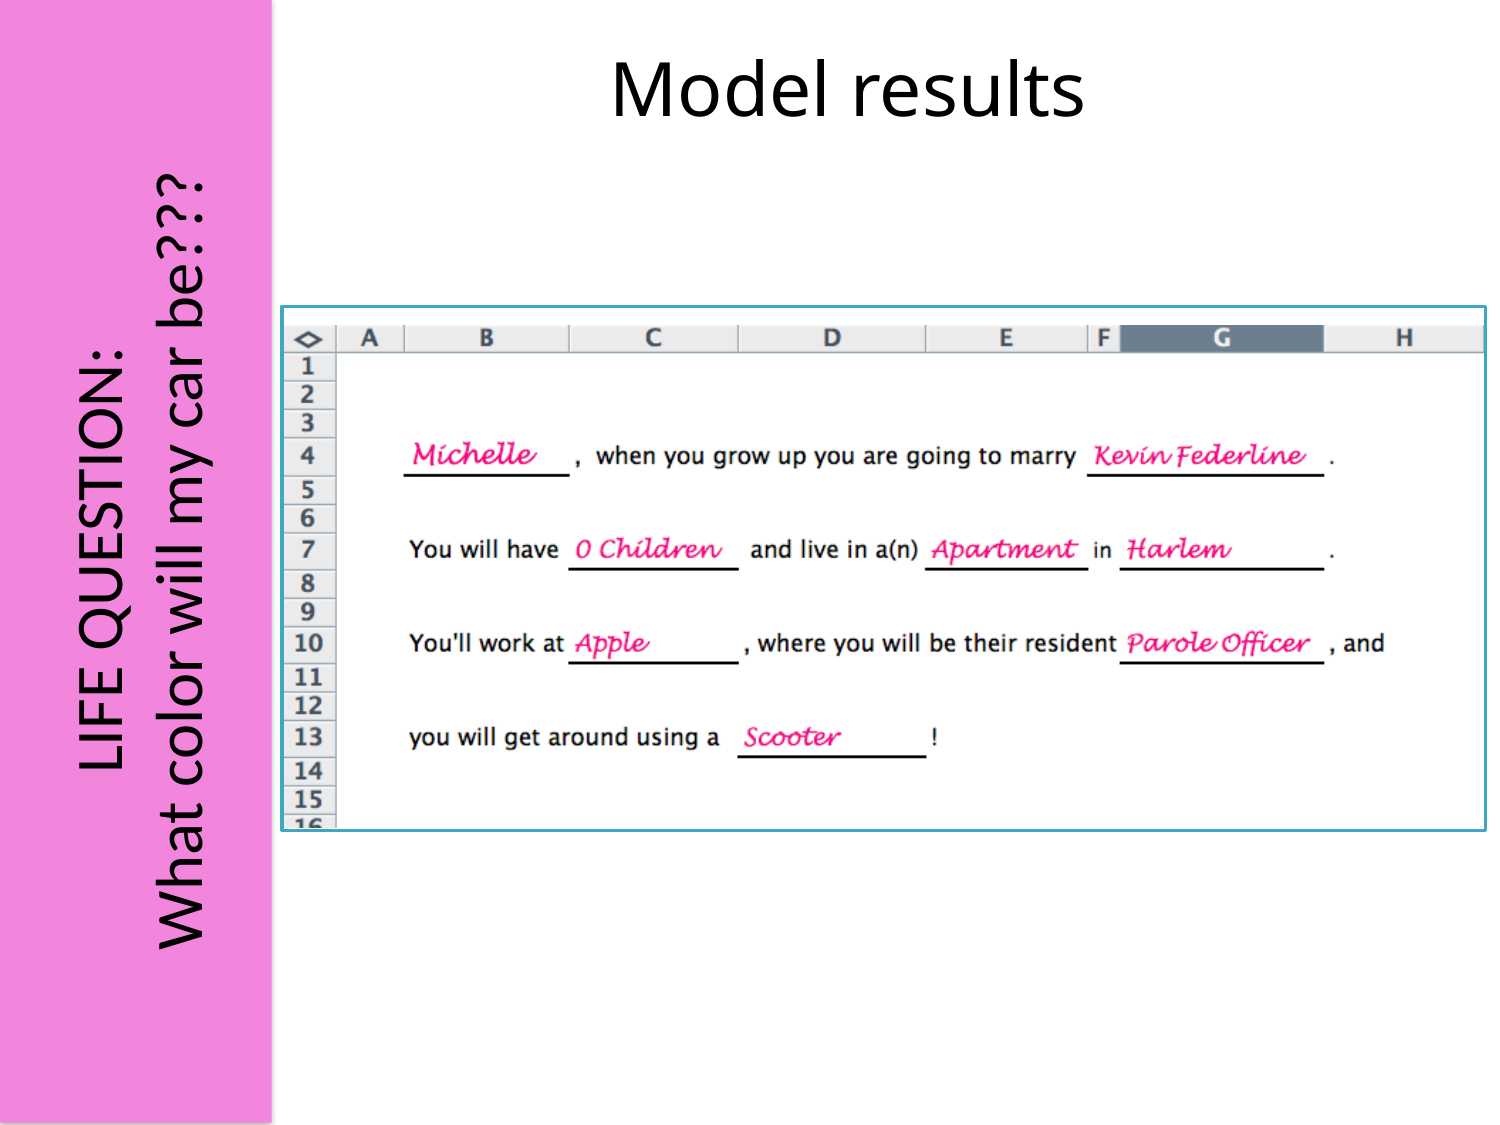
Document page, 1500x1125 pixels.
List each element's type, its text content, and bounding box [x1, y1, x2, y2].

text_box LIFE QUESTION: What color will my car be??? [0, 0, 272, 1123]
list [283, 307, 1485, 829]
title Model results [271, 0, 1425, 180]
